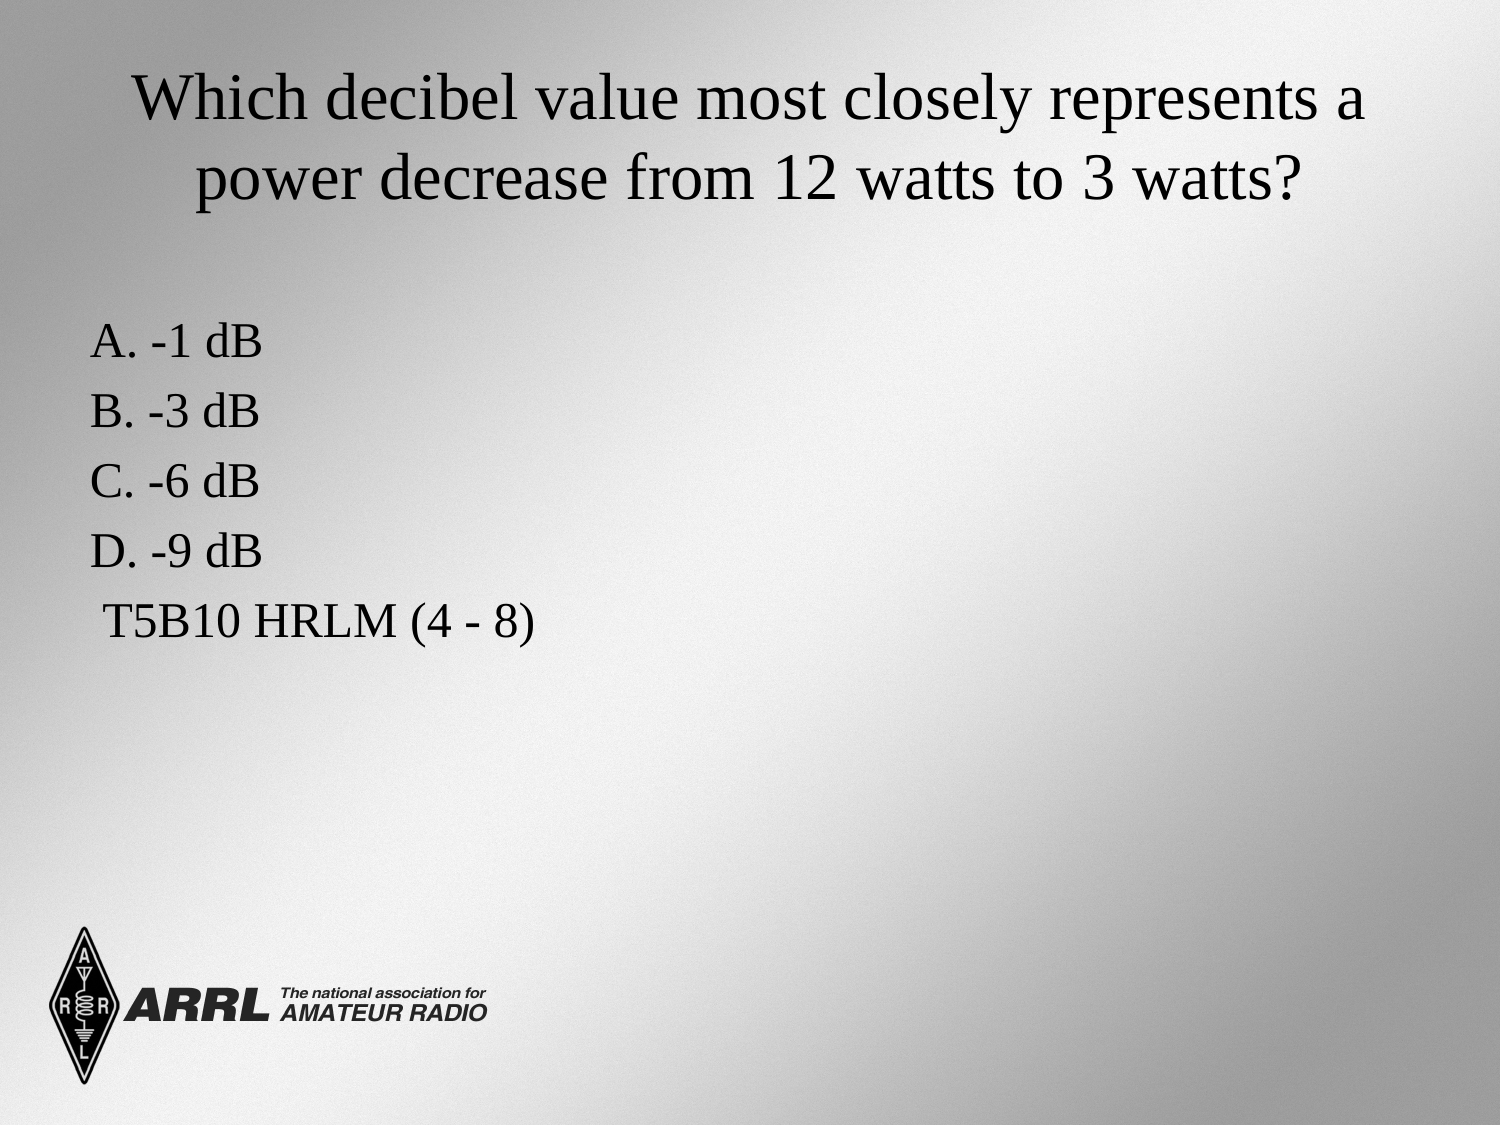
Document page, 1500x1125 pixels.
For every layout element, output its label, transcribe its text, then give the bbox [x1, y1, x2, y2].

picture [0, 0, 1500, 1125]
list A. -1 dB B. -3 dB C. -6 dB D. -9 dB T5B10 HRLM (4 - 8) [75, 299, 1425, 1005]
title Which decibel value most closely represents a power decrease from 12 watts to 3 watts? [75, 45, 1425, 233]
